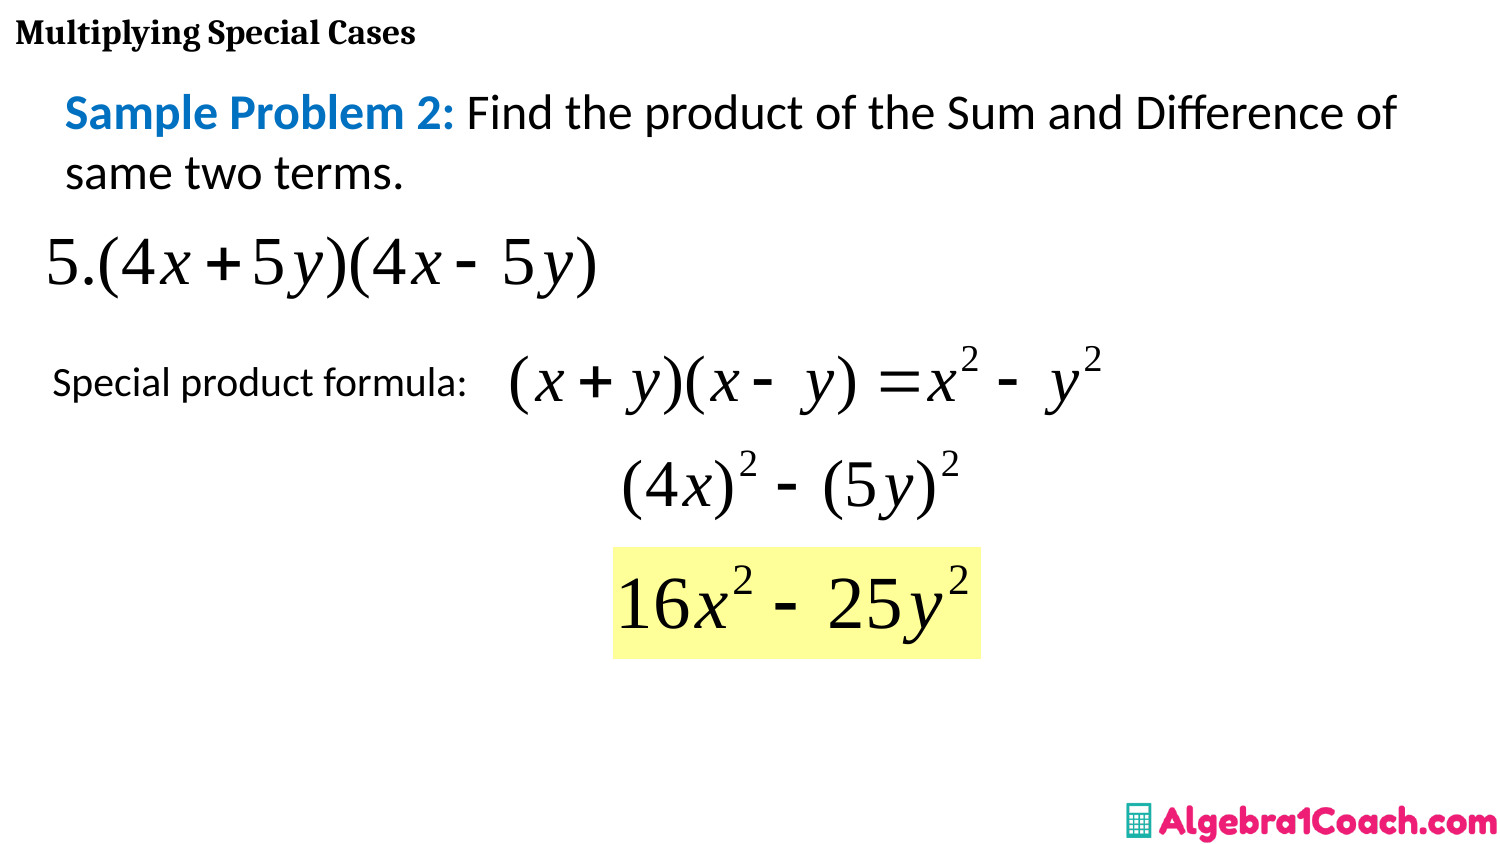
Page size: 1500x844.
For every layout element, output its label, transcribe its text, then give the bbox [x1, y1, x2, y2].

text_box Multiplying Special Cases [0, 0, 1350, 60]
text_box Special product formula: [37, 346, 488, 412]
picture [1109, 798, 1500, 844]
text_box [612, 434, 974, 535]
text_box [612, 546, 982, 660]
text_box Sample Problem 2: Find the product of the Sum and Difference of same two terms. [49, 71, 1413, 207]
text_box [499, 329, 1113, 429]
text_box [37, 221, 611, 314]
